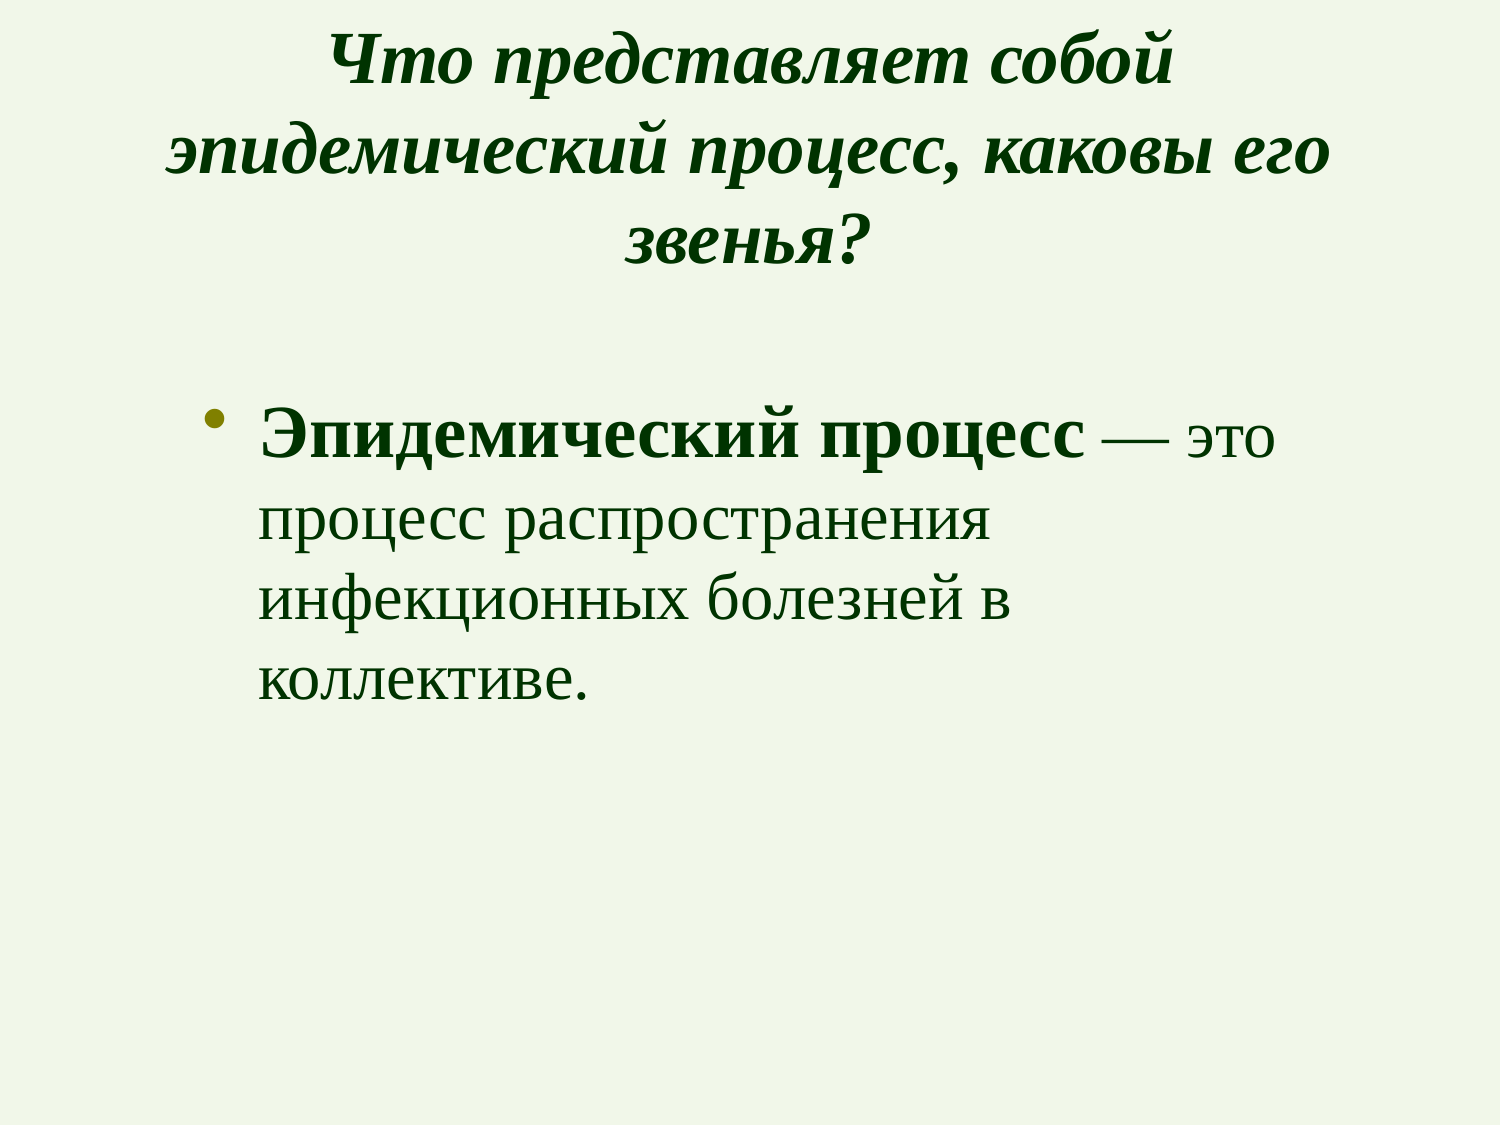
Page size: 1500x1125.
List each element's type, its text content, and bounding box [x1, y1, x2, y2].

list Эпидемический процесс — это процесс распространения инфекционных болезней в коллективе. [187, 375, 1350, 1050]
title Что представляет собой эпидемический процесс, каковы его звенья? [112, 50, 1388, 238]
